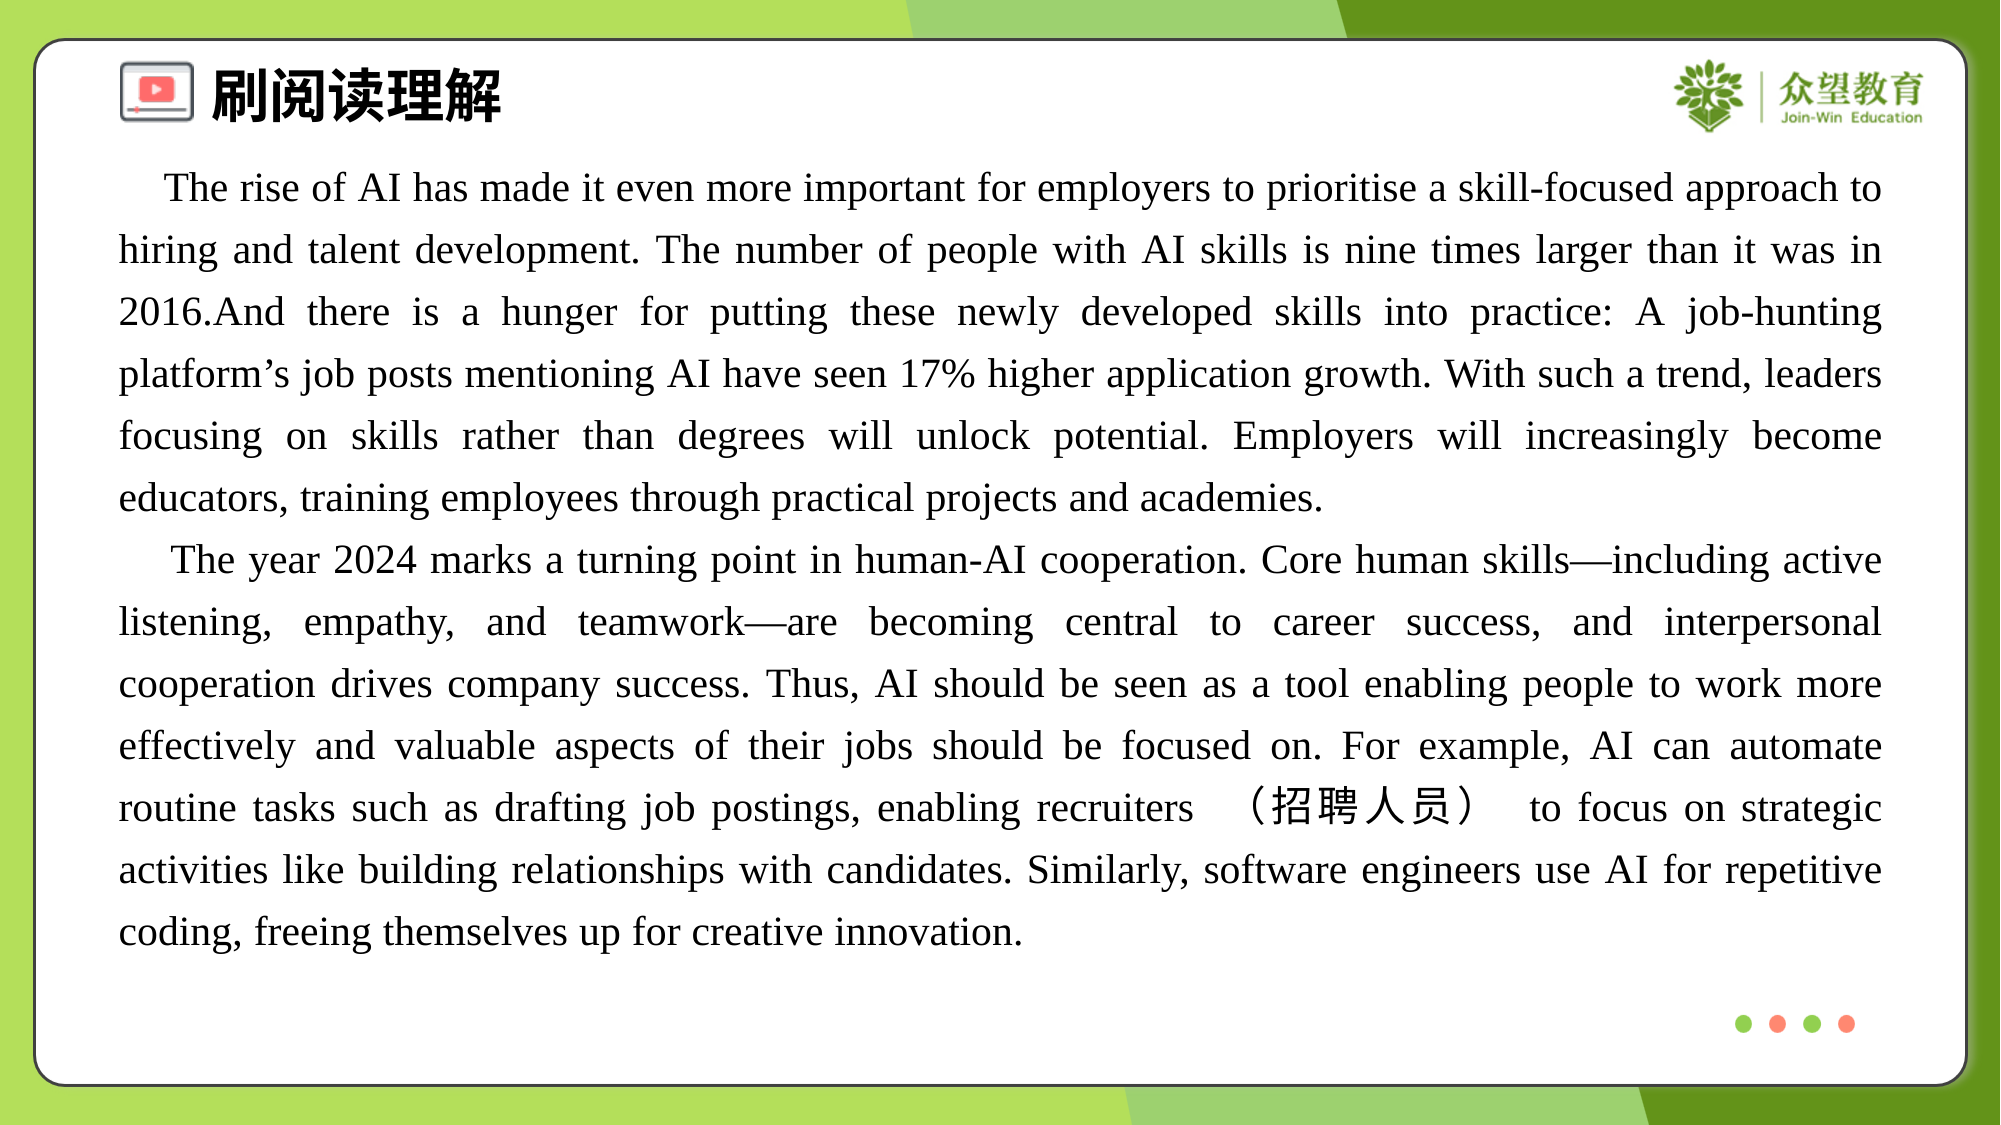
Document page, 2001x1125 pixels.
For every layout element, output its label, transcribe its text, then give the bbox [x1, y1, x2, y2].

picture [0, 0, 2000, 1125]
text_box The rise of AI has made it even more important for employers to prioritise a skill-focused approach to hiring and talent development. The number of people with AI skills is nine times larger than it was in 2016.And there is a hunger for putting these newly developed skills into practice: A job-hunting platform’s job posts mentioning AI have seen 17% higher application growth. With such a trend, leaders focusing on skills rather than degrees will unlock potential. Employers will increasingly become educators, training employees through practical projects and academies. The year 2024 marks a turning point in human-AI cooperation. Core human skills—including active listening, empathy, and teamwork—are becoming central to career success, and interpersonal cooperation drives company success. Thus, AI should be seen as a tool enabling people to work more effectively and valuable aspects of their jobs should be focused on. For example, AI can automate routine tasks such as drafting job postings, enabling recruiters （招聘人员） to focus on strategic activities like building relationships with candidates. Similarly, software engineers use AI for repetitive coding, freeing themselves up for creative innovation. [118, 147, 1883, 1016]
